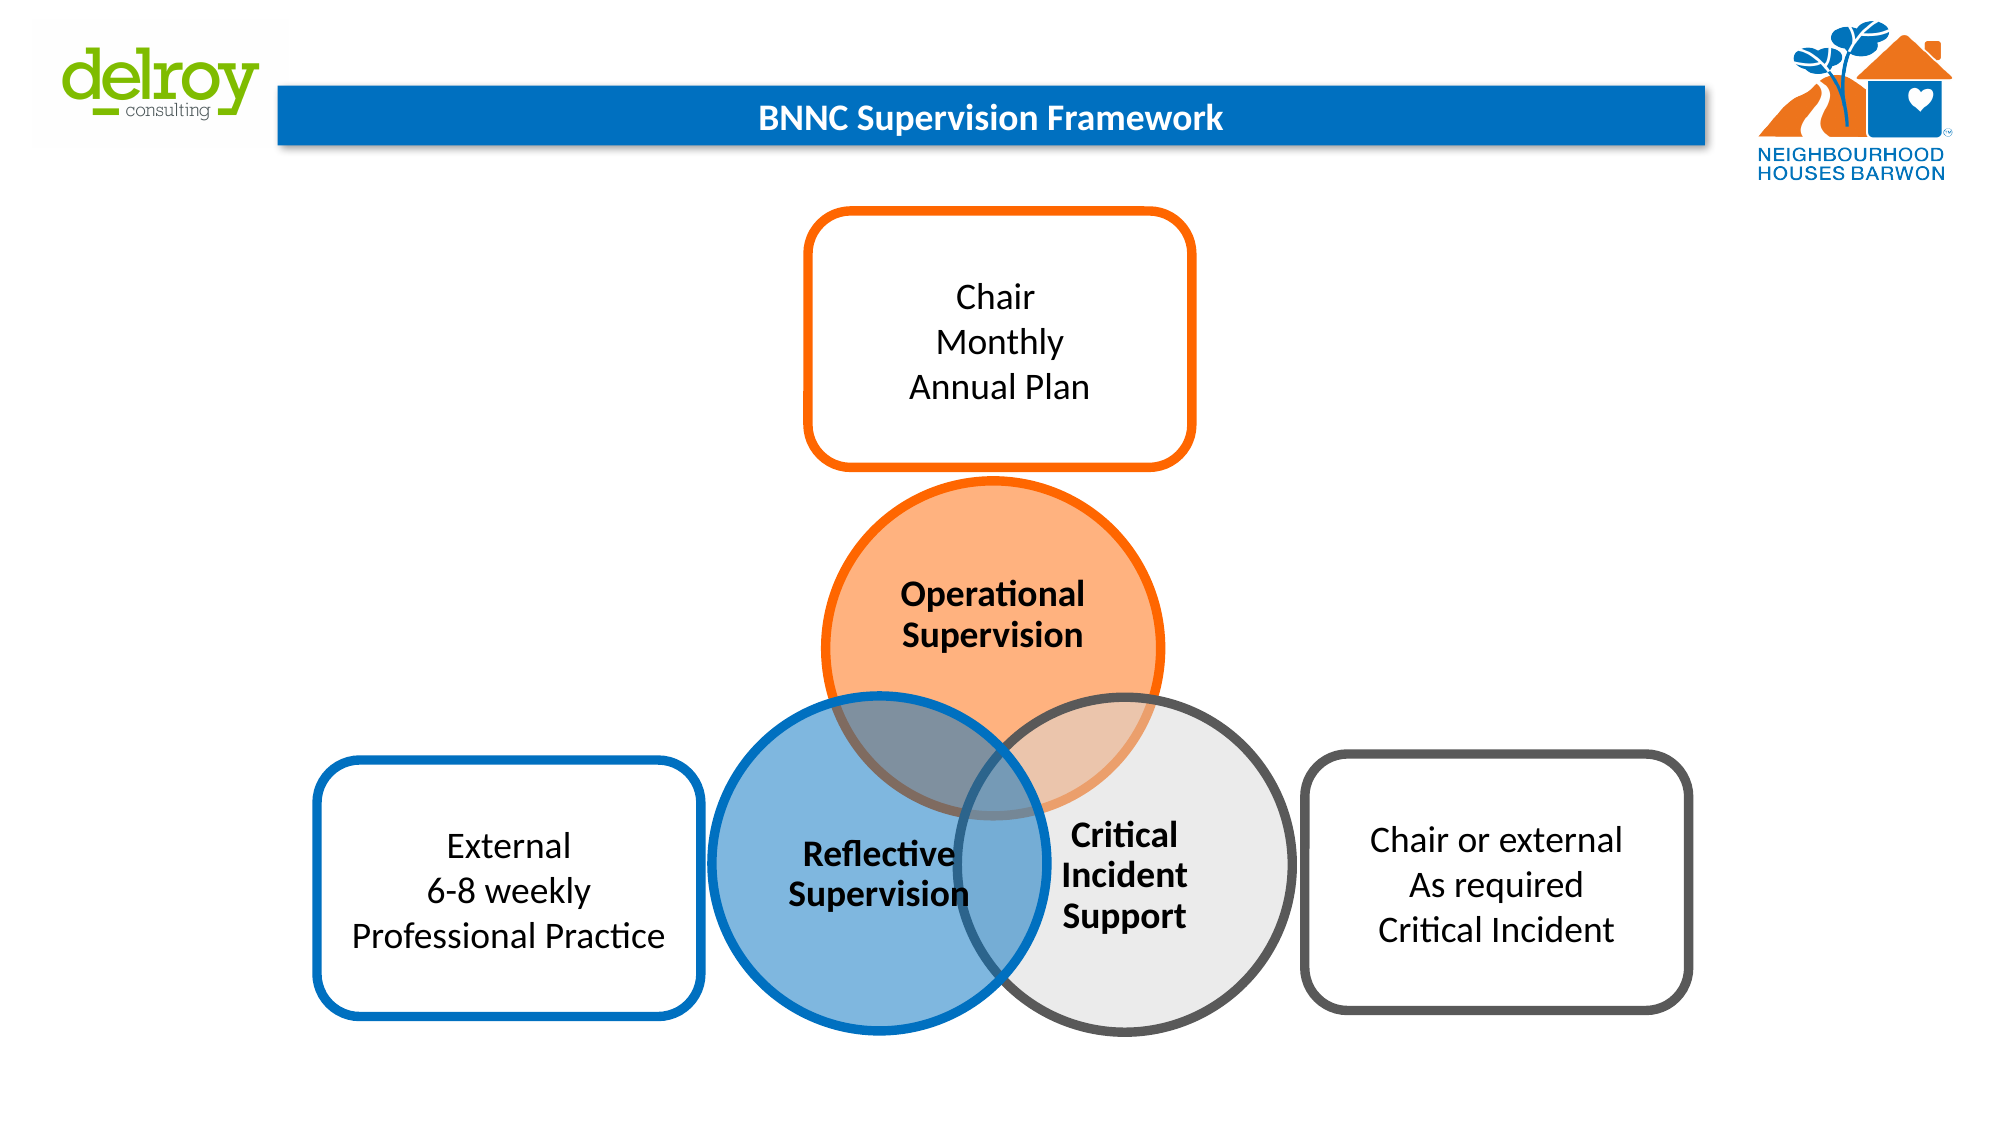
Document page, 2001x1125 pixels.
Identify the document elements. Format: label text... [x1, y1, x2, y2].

picture [1757, 19, 1954, 184]
text_box Chair Monthly Annual Plan [806, 209, 1193, 469]
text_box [510, 480, 1490, 1040]
picture [32, 19, 289, 148]
text_box External 6-8 weekly Professional Practice [315, 758, 510, 1018]
text_box Chair or external As required Critical Incident [1490, 752, 1690, 1012]
text_box BNNC Supervision Framework [289, 85, 1705, 146]
